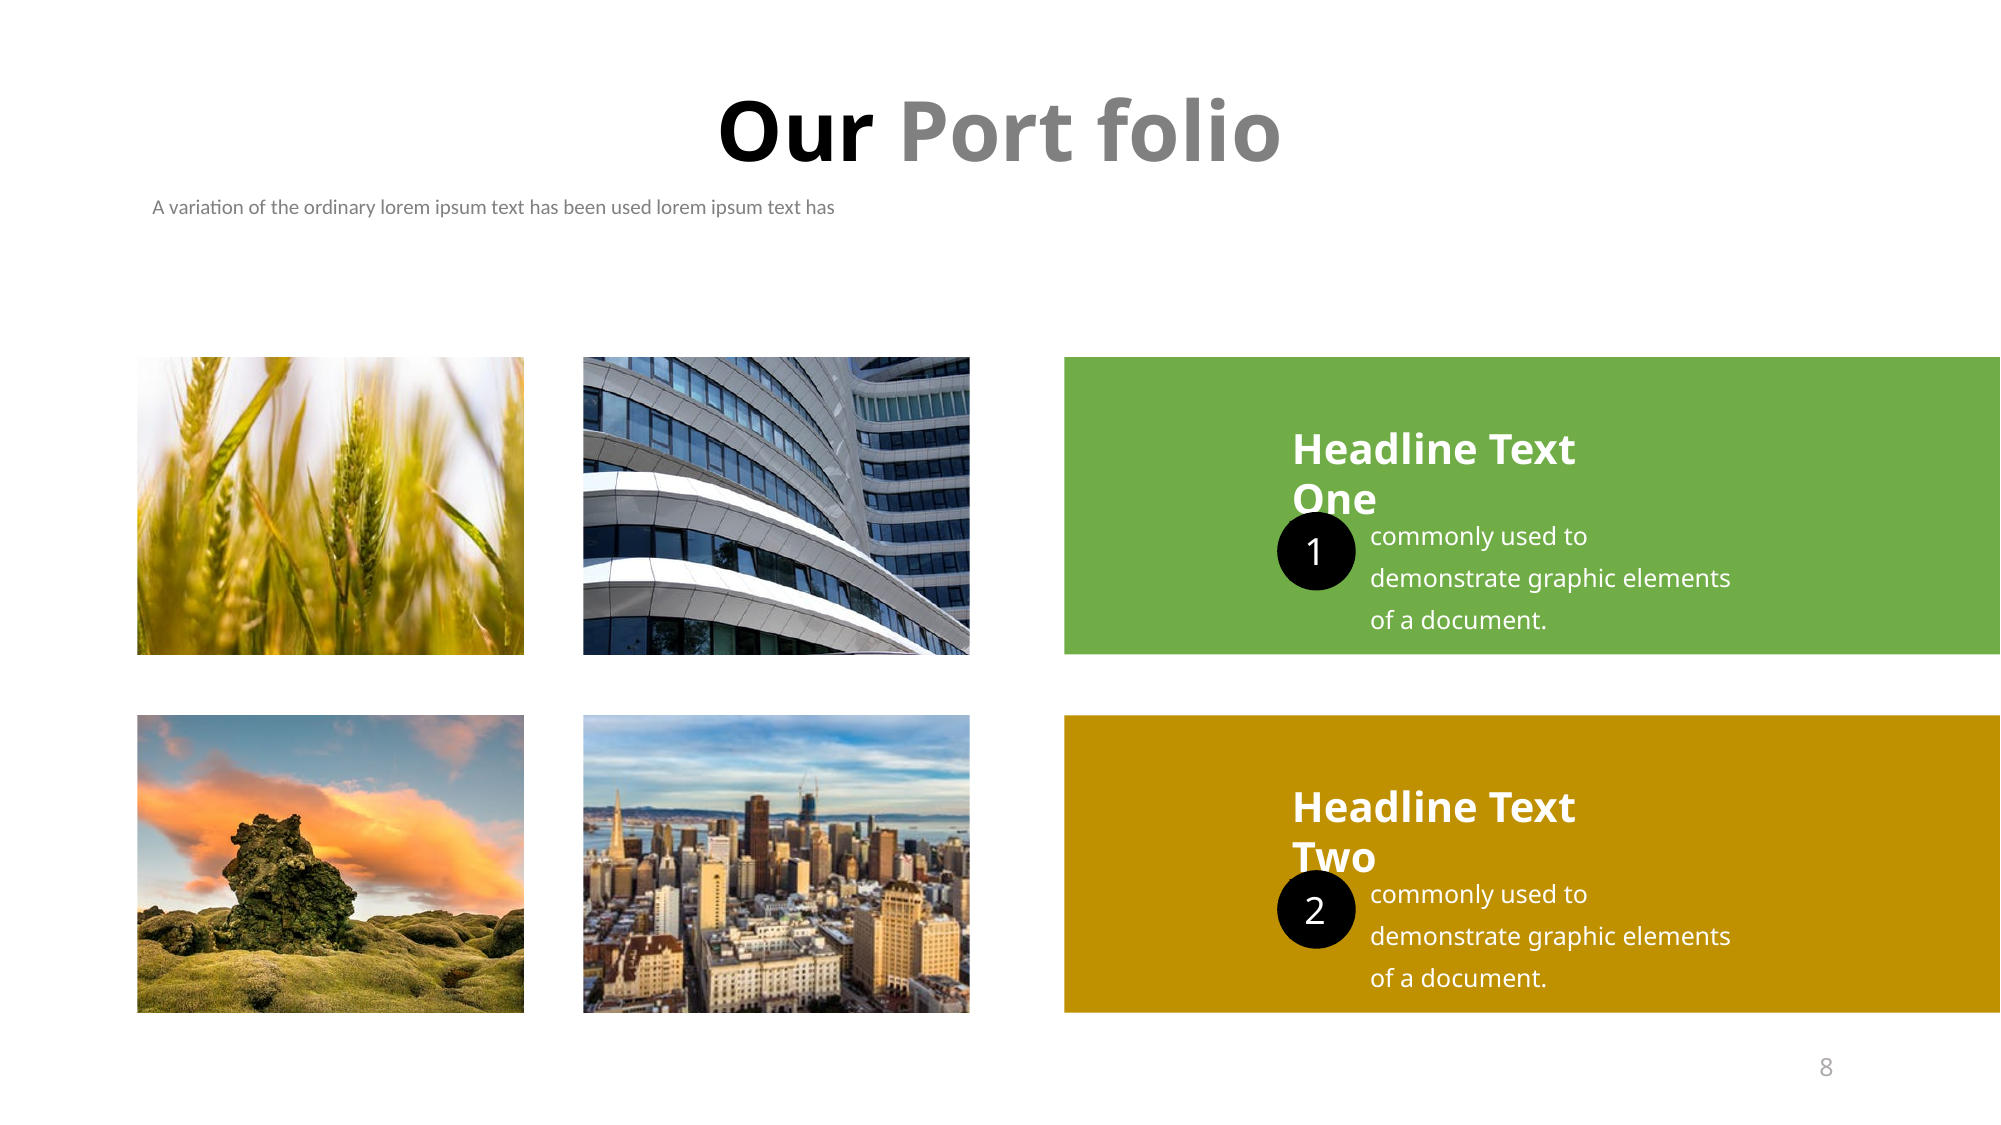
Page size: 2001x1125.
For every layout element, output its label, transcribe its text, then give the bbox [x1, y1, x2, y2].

text_box [1063, 714, 2000, 1014]
picture [583, 357, 970, 655]
text_box commonly used to demonstrate graphic elements of a document. [1355, 859, 1752, 1000]
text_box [1277, 870, 1356, 949]
subtitle A variation of the ordinary lorem ipsum text has been used lorem ipsum text has [137, 186, 1863, 227]
text_box [1063, 356, 2000, 655]
picture [137, 357, 524, 655]
picture [137, 715, 524, 1013]
slide_number 8 [1790, 1042, 1863, 1094]
text_box Headline Text Two [1277, 773, 1663, 870]
title Our Port folio [137, 78, 1863, 186]
picture [583, 715, 970, 1013]
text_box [1277, 415, 1752, 596]
